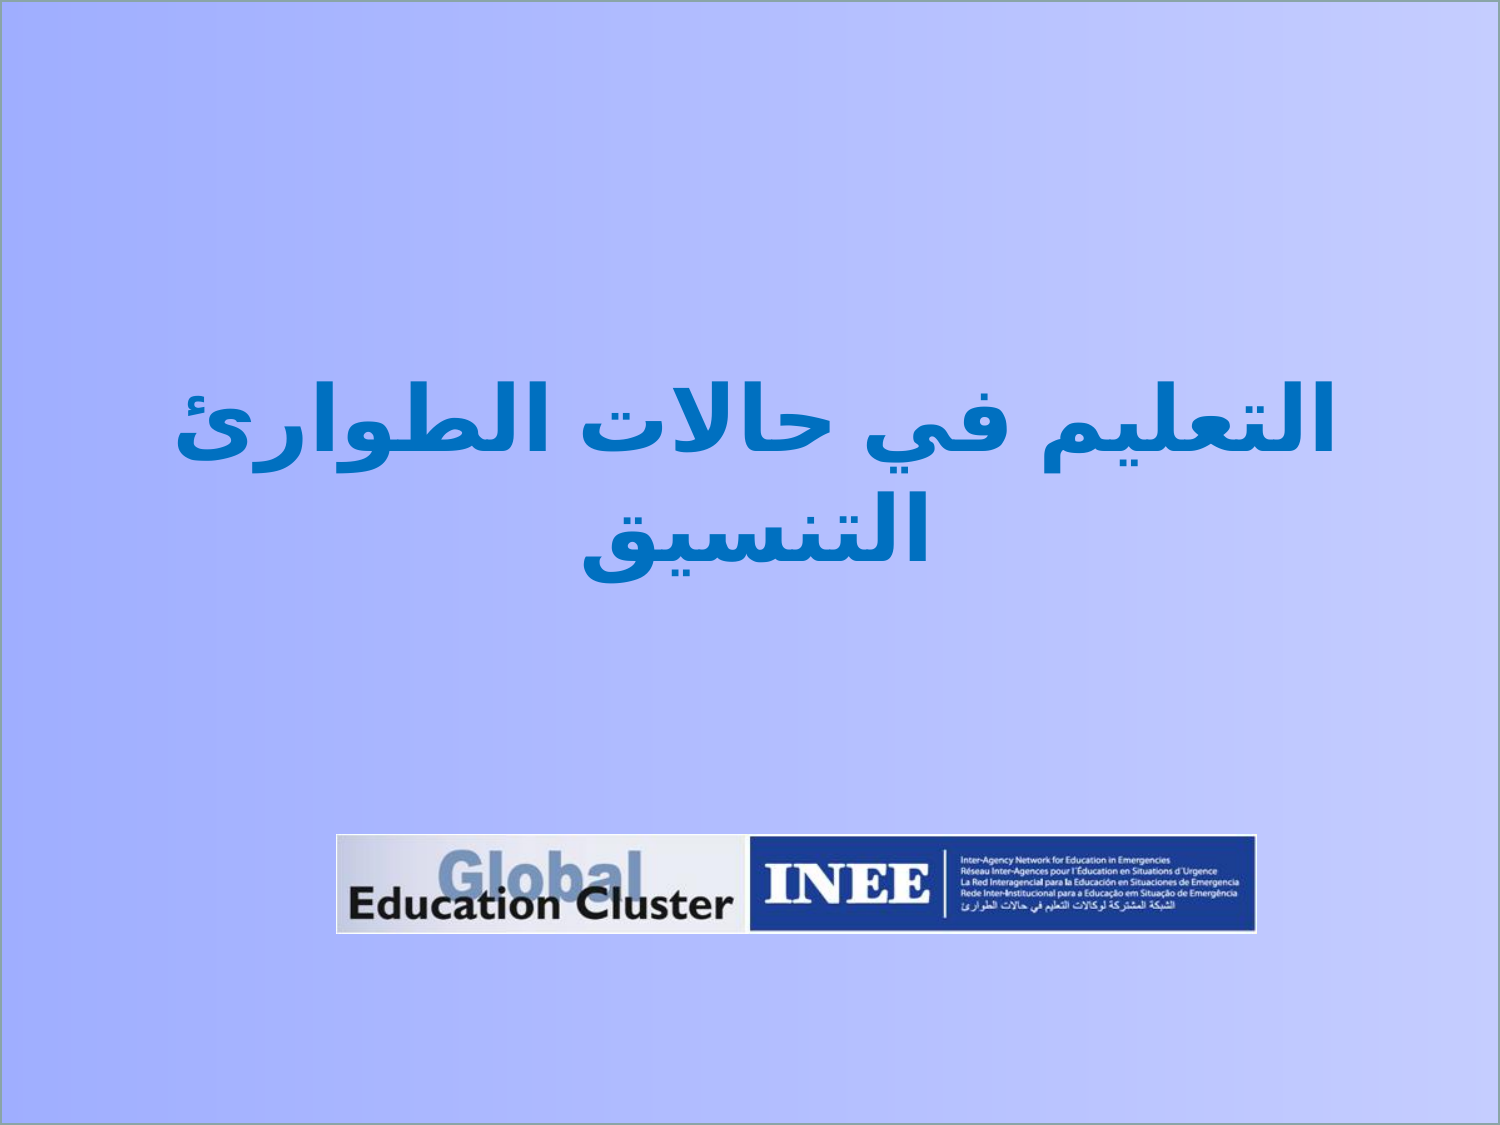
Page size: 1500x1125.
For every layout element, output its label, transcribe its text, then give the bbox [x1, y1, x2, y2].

title التعليم في حالات الطوارئ التنسيق [94, 349, 1420, 591]
picture [336, 834, 1257, 934]
